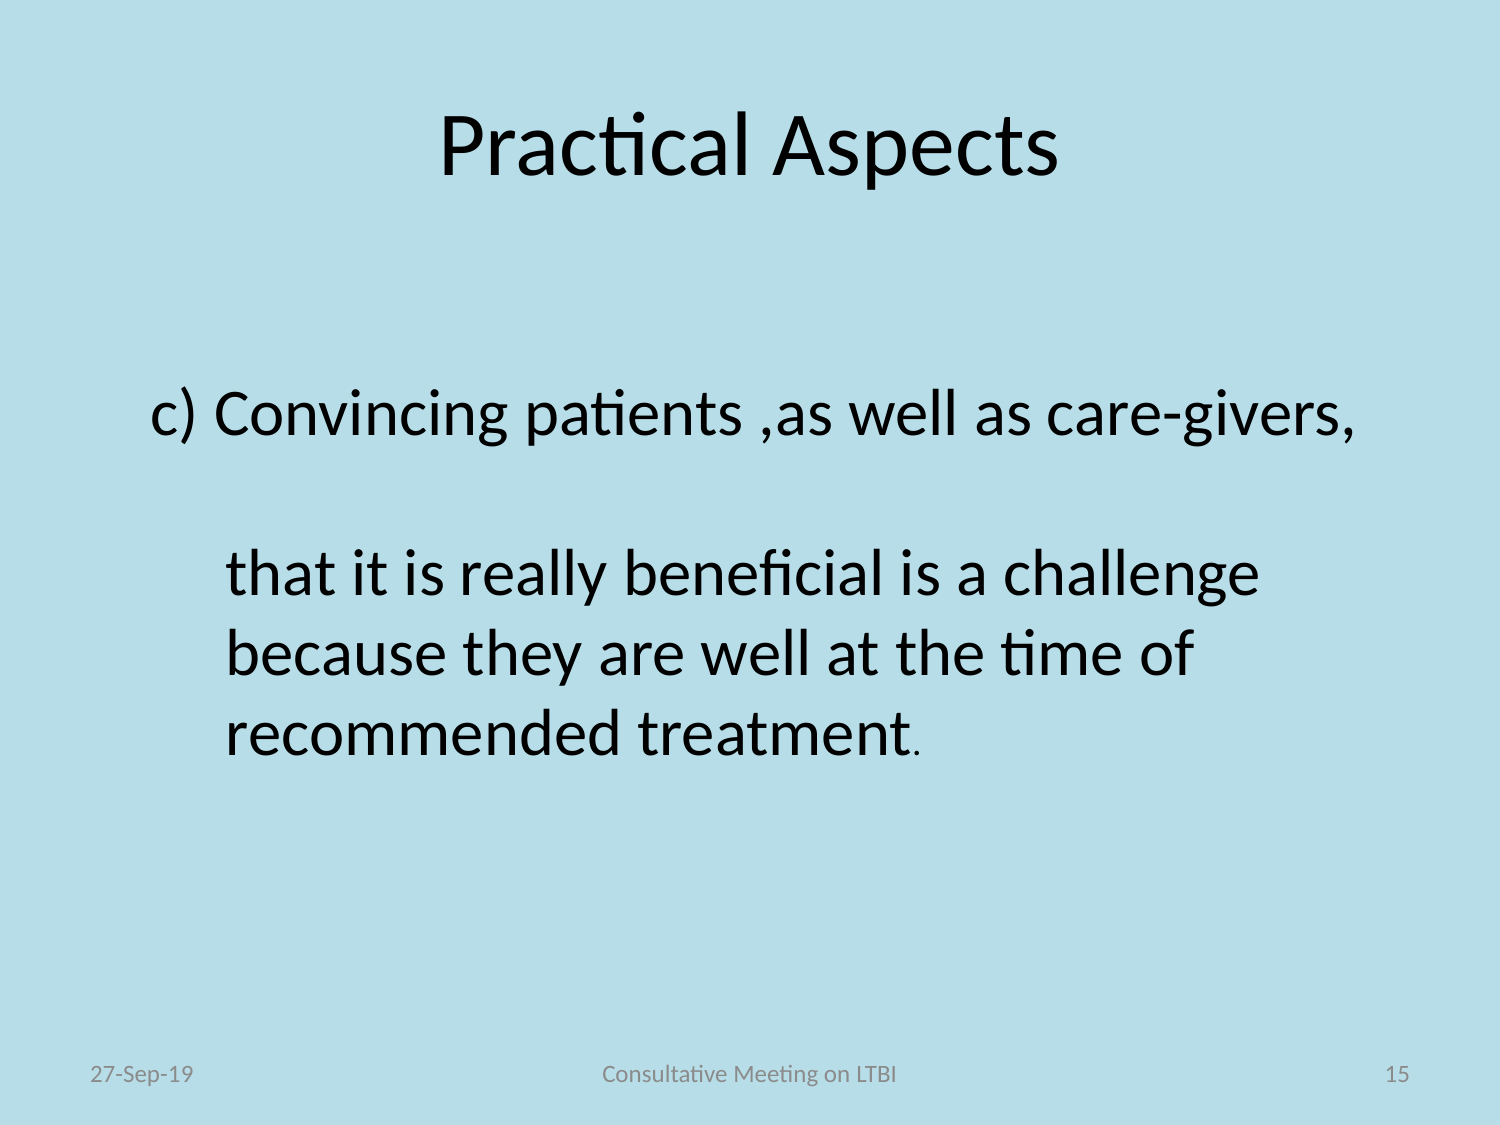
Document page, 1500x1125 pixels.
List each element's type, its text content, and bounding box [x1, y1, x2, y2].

text_box c) Convincing patients ,as well as care-givers, that it is really beneficial is a challenge because they are well at the time of recommended treatment. [135, 361, 1425, 822]
slide_number 27-Sep-19 [75, 1042, 425, 1103]
footer Consultative Meeting on LTBI [512, 1042, 988, 1103]
slide_number 15 [1074, 1042, 1425, 1103]
title Practical Aspects [75, 45, 1425, 233]
